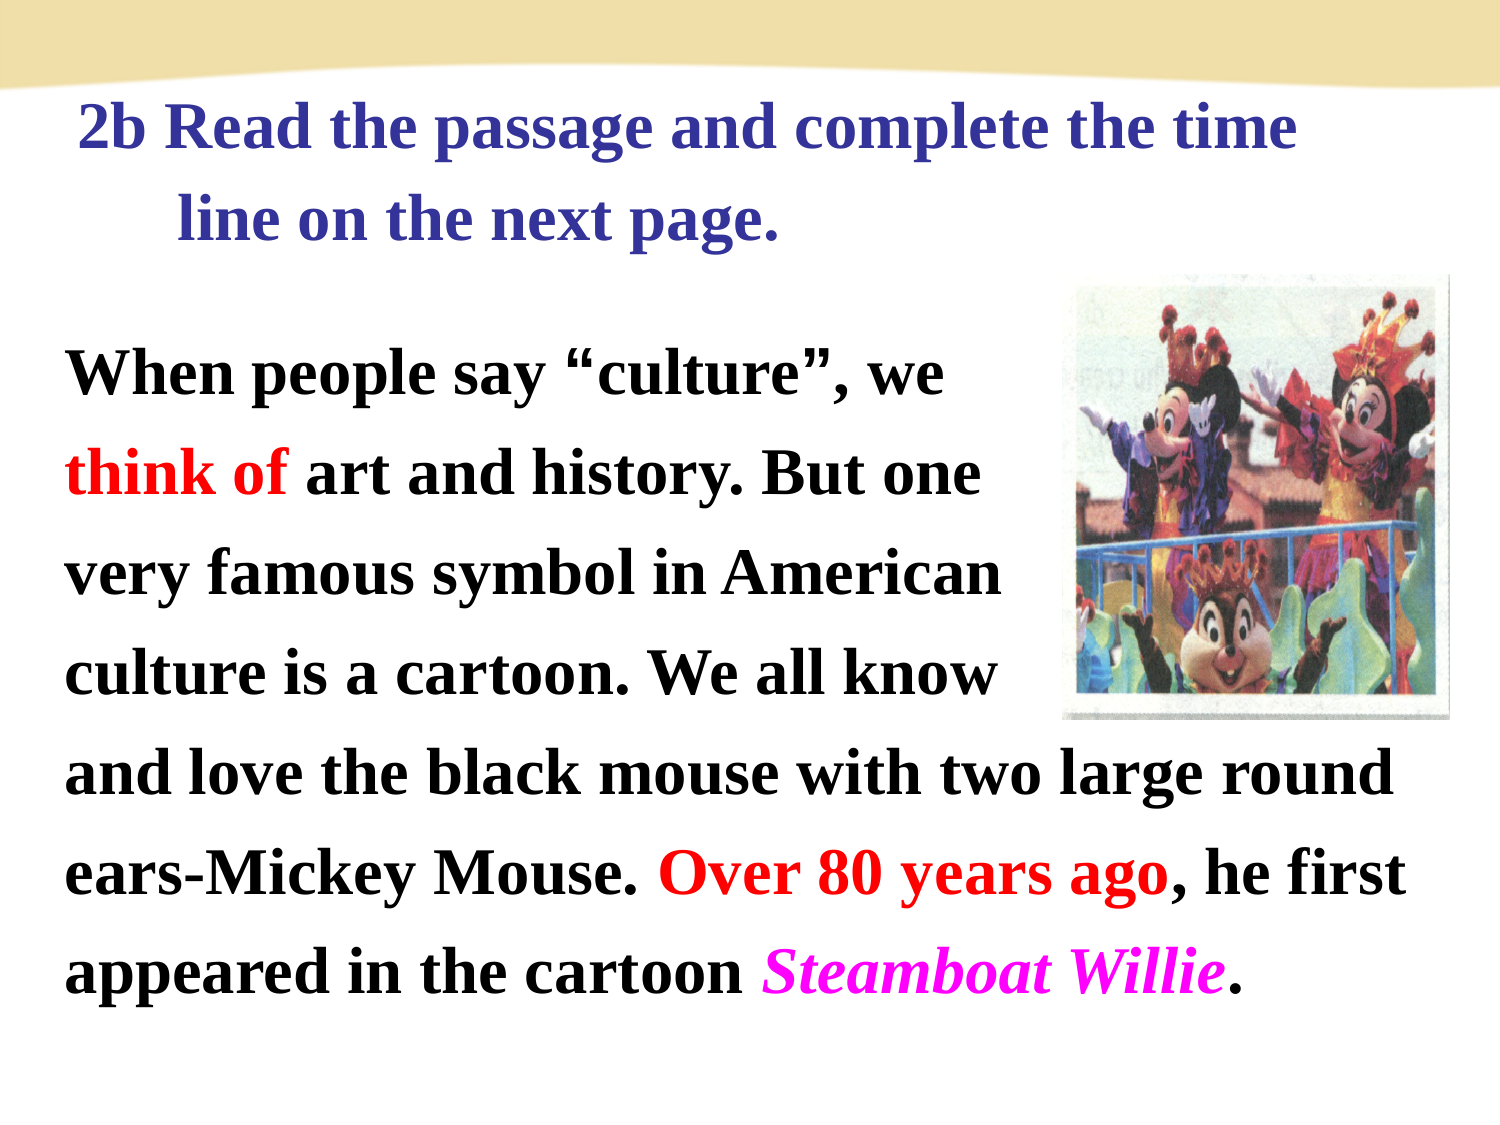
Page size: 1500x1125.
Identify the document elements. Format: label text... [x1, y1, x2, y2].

text_box When people say “culture”, we think of art and history. But one very famous symbol in American culture is a cartoon. We all know and love the black mouse with two large round ears-Mickey Mouse. Over 80 years ago, he first appeared in the cartoon Steamboat Willie. [50, 300, 1438, 1015]
text_box 2b Read the passage and complete the time line on the next page. [62, 62, 1400, 262]
picture [0, 0, 1500, 1125]
